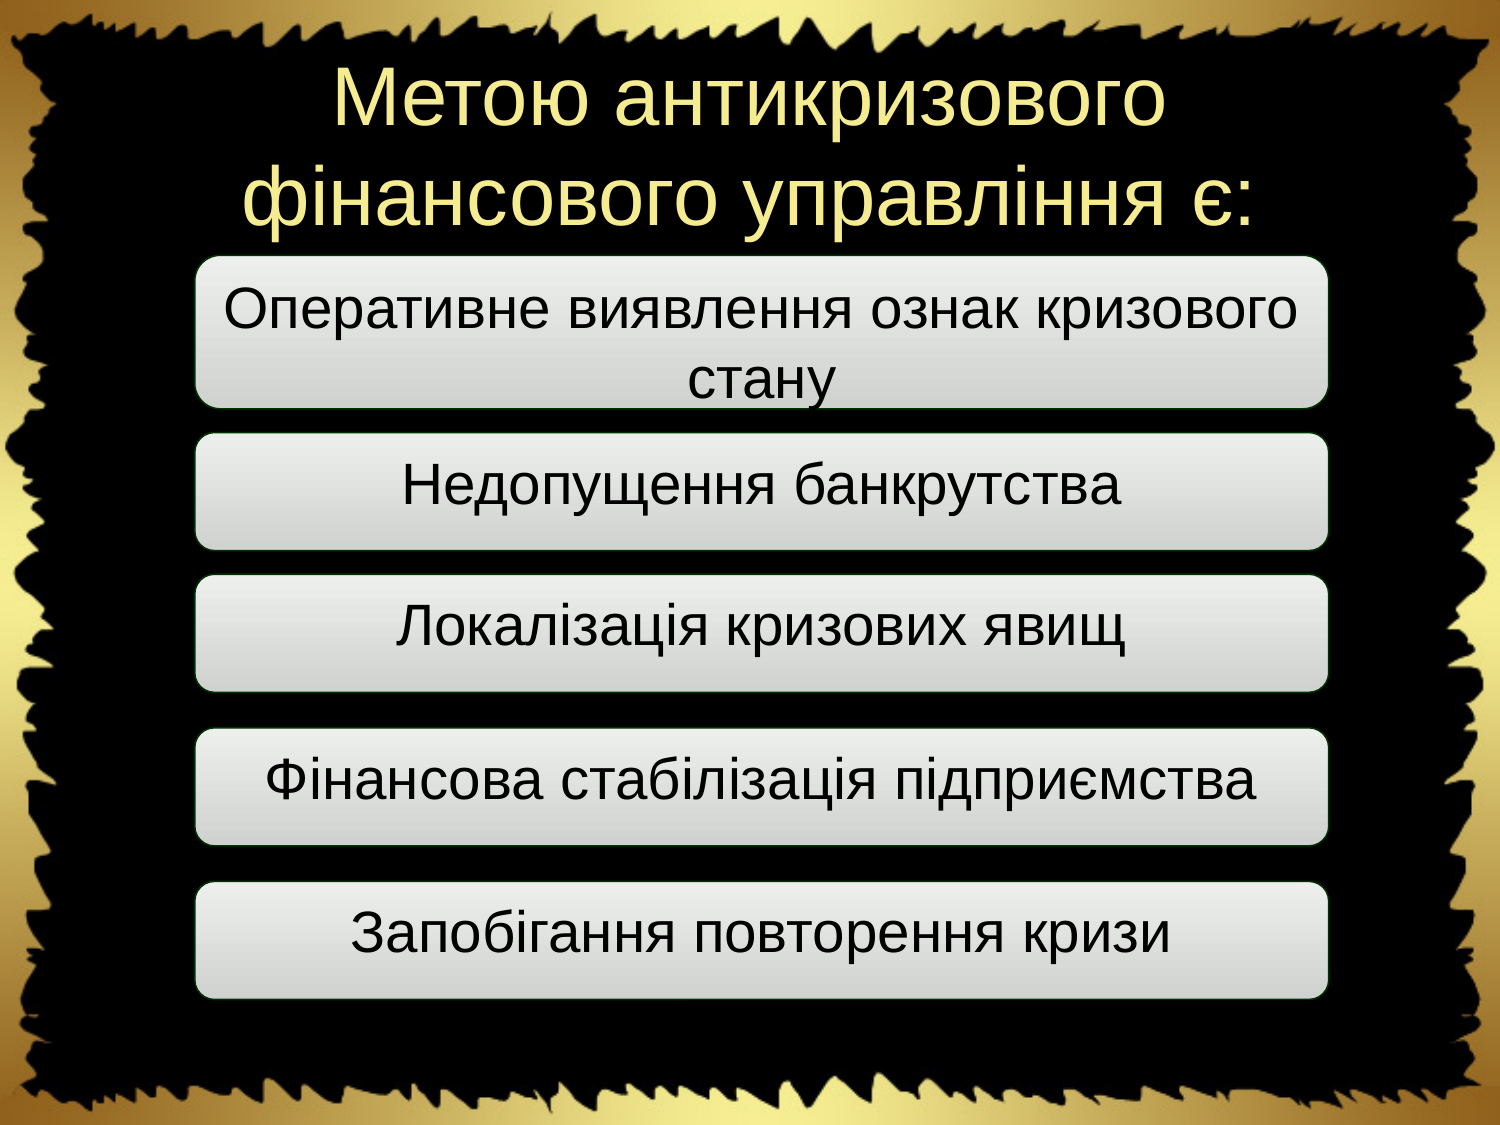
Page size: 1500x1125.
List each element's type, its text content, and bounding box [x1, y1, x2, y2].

text_box Оперативне виявлення ознак кризового стану [193, 254, 1330, 410]
picture [0, 0, 1500, 1125]
text_box Запобігання повторення кризи [193, 880, 1330, 1001]
text_box Фінансова стабілізація підприємства [193, 727, 1330, 847]
text_box Недопущення банкрутства [193, 431, 1330, 552]
text_box Локалізація кризових явищ [193, 573, 1330, 694]
title Метою антикризового фінансового управління є: [112, 54, 1388, 230]
